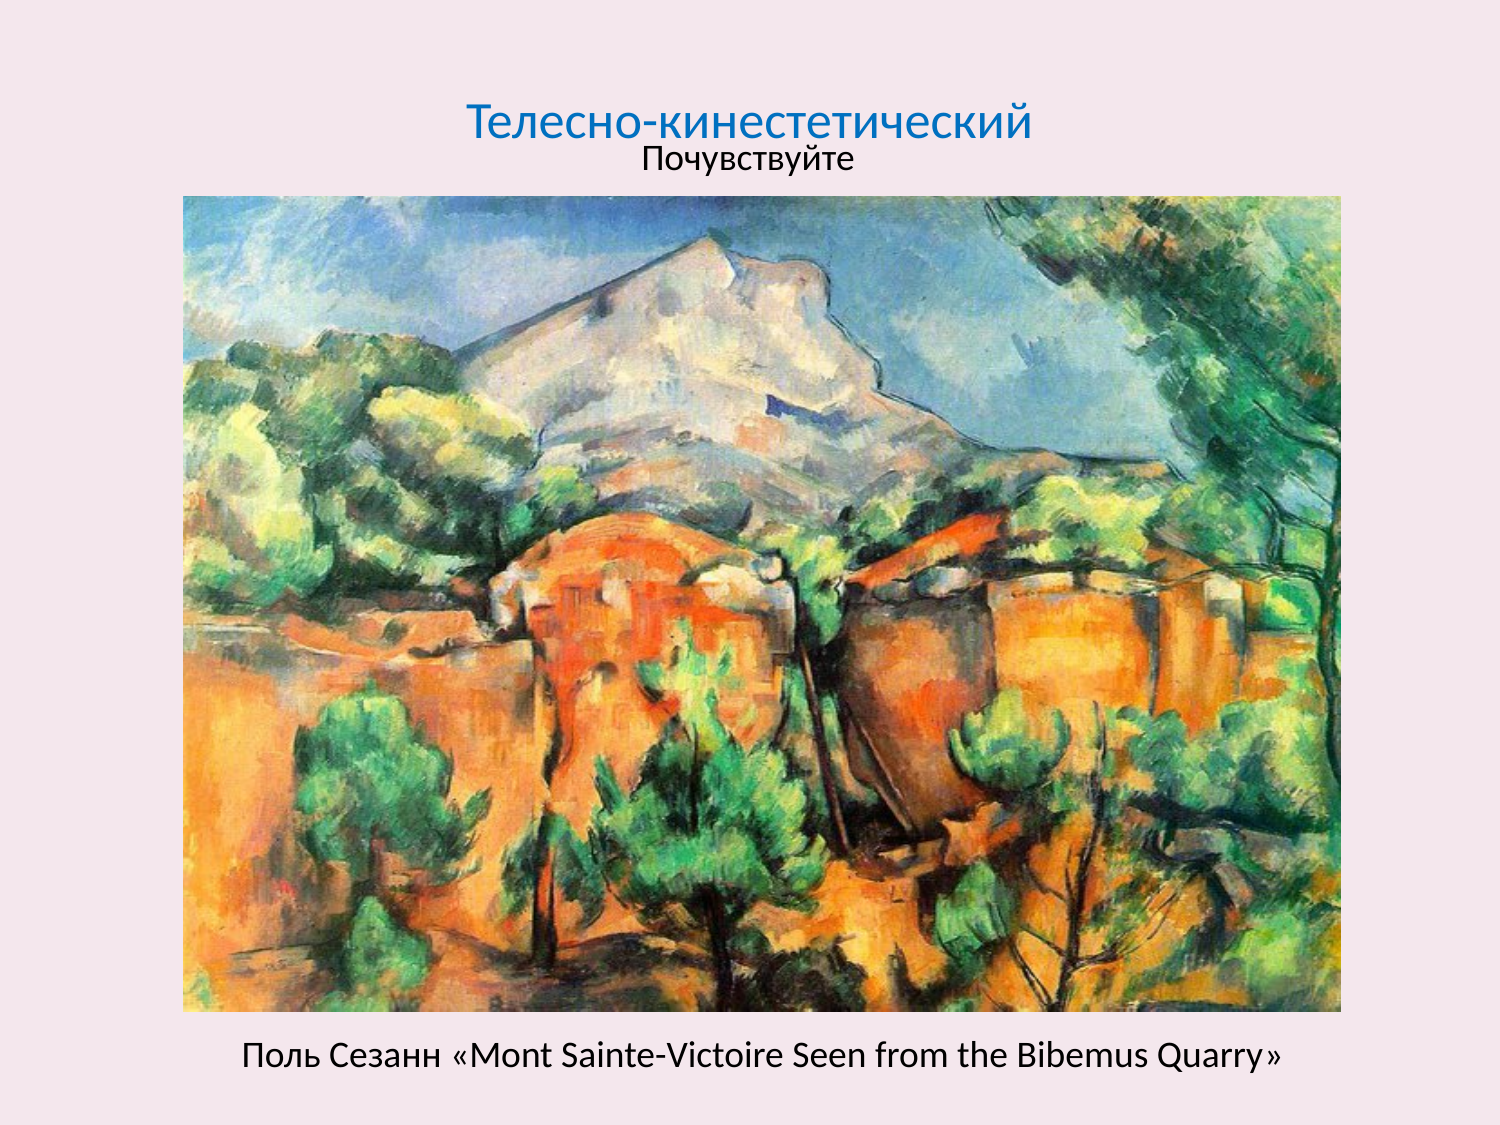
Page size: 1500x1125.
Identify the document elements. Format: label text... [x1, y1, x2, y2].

text_box Поль Сезанн «Mont Sainte-Victoire Seen from the Bibemus Quarry» [218, 1023, 1306, 1083]
picture [182, 195, 1341, 1012]
title Телесно-кинестетический [112, 78, 1388, 220]
text_box Почувствуйте [626, 125, 874, 186]
